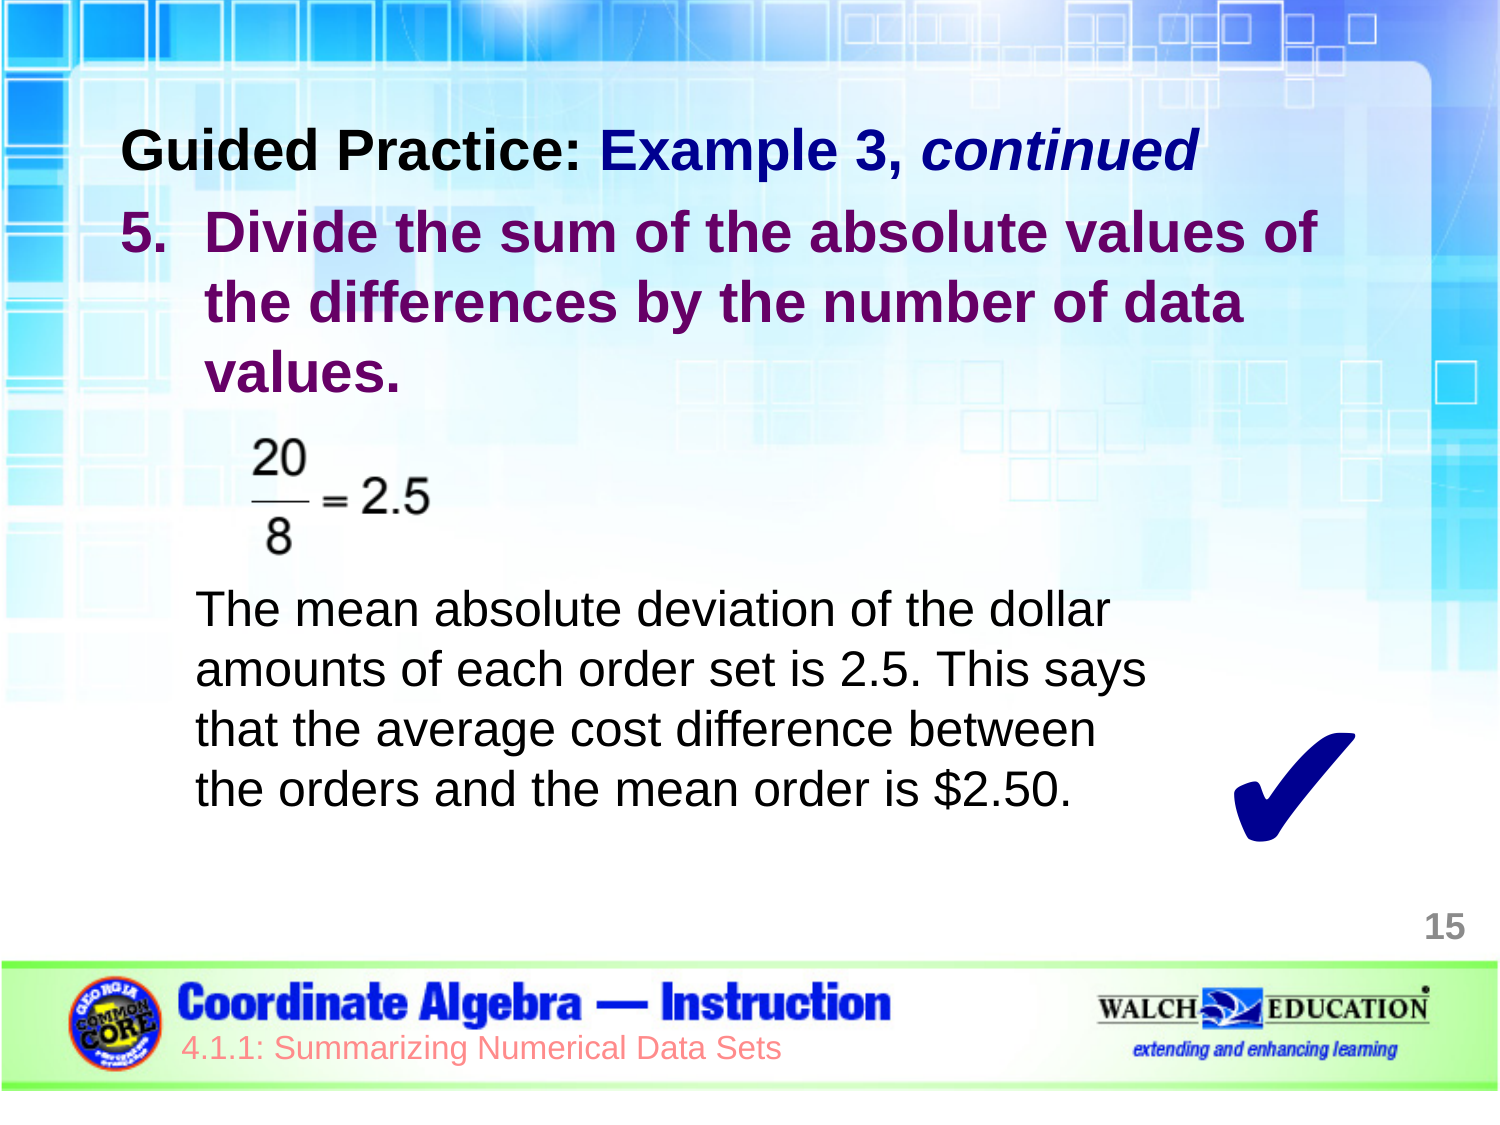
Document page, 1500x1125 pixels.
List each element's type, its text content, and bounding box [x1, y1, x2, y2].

footer 4.1.1: Summarizing Numerical Data Sets [166, 1024, 1080, 1069]
slide_number 15 [1361, 901, 1481, 949]
text_box ✔ [1128, 651, 1394, 907]
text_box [247, 424, 432, 556]
picture [1, 0, 1500, 1091]
subtitle Guided Practice: Example 3, continued Divide the sum of the absolute values of the differences by the number of data values. The mean absolute deviation of the dollar amounts of each order set is 2.5. This says that the average cost difference between the orders and the mean order is $2.50. [105, 105, 1394, 925]
